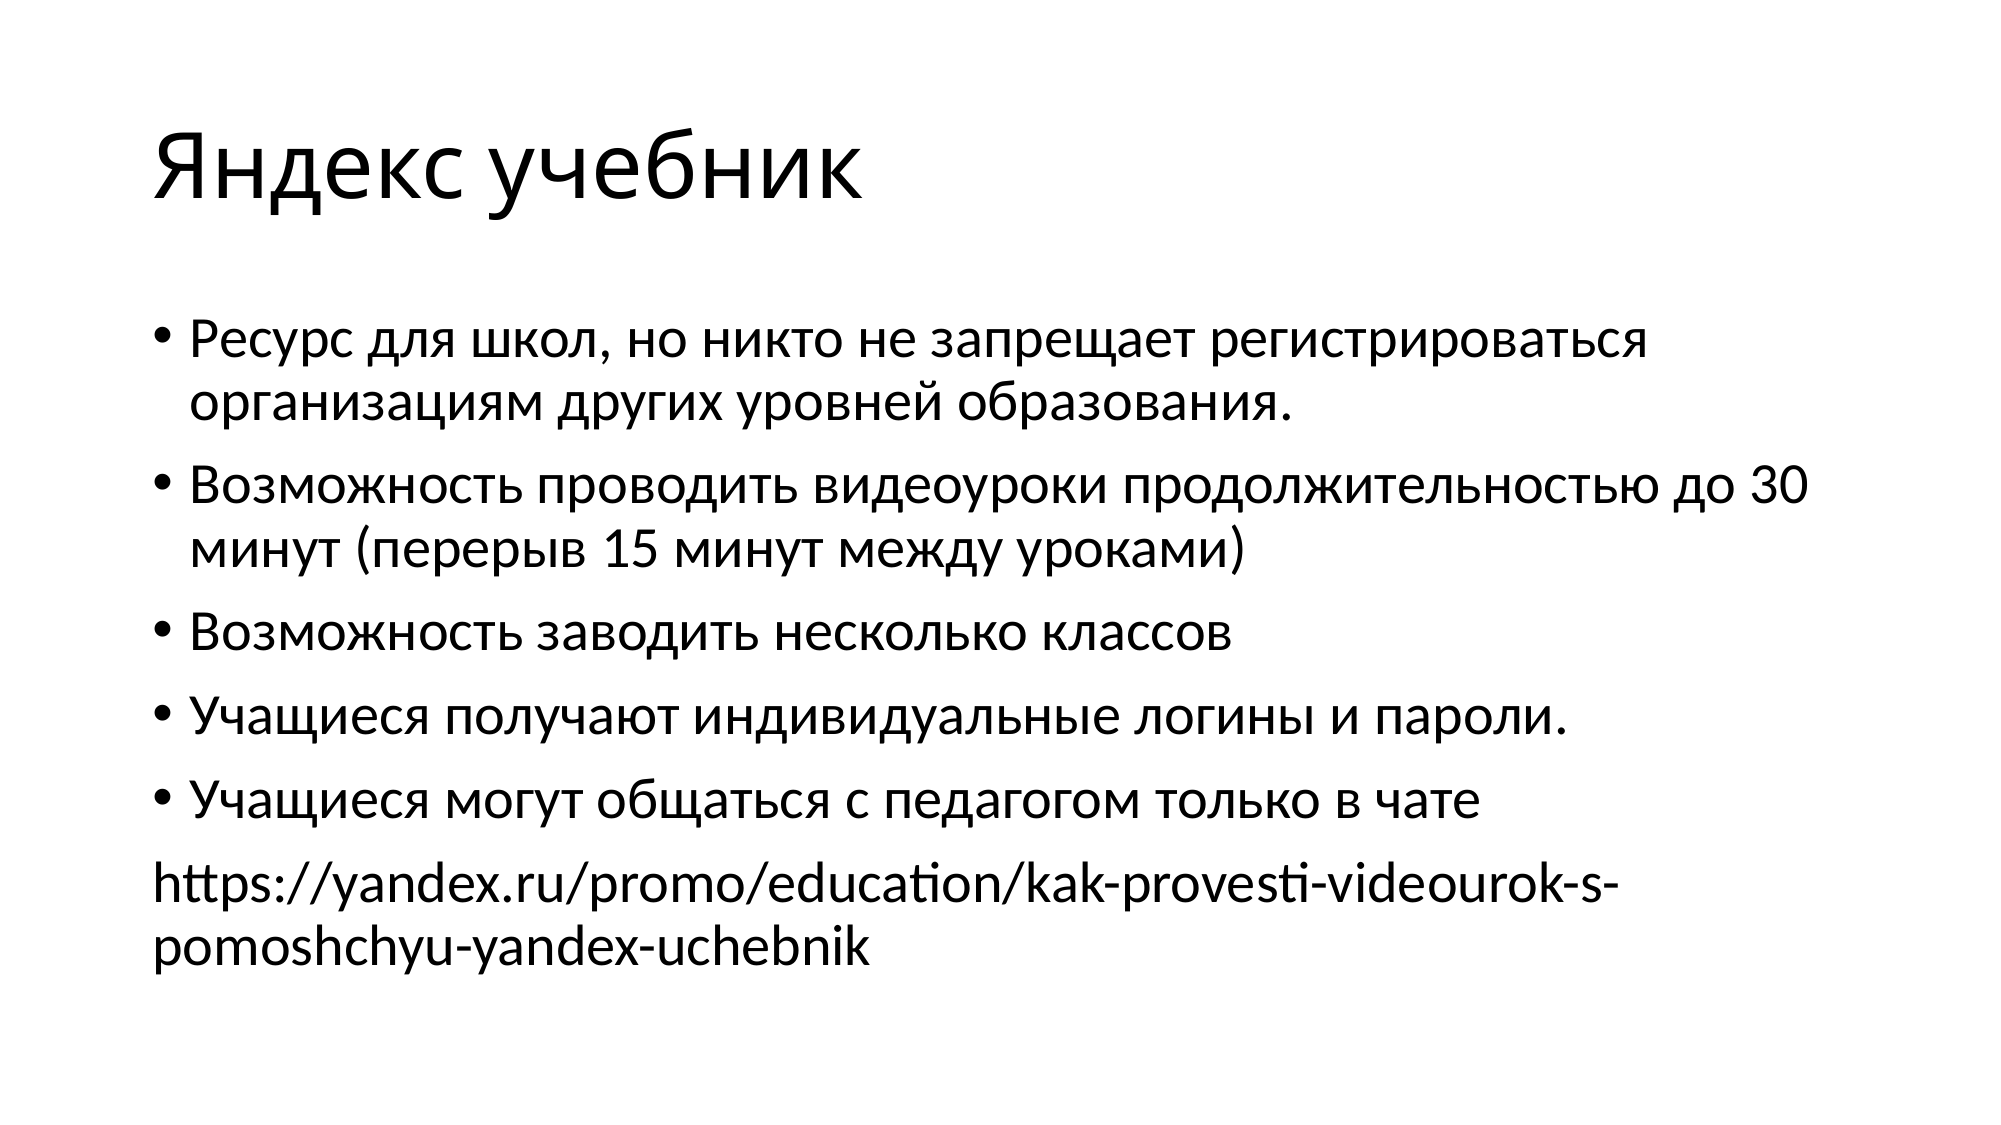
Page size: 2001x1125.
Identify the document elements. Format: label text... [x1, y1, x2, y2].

list Ресурс для школ, но никто не запрещает регистрироваться организациям других уровней образования. Возможность проводить видеоуроки продолжительностью до 30 минут (перерыв 15 минут между уроками) Возможность заводить несколько классов Учащиеся получают индивидуальные логины и пароли. Учащиеся могут общаться с педагогом только в чате https://yandex.ru/promo/education/kak-provesti-videourok-s-pomoshchyu-yandex-uchebnik [137, 299, 1863, 1014]
title Яндекс учебник [137, 59, 1863, 278]
